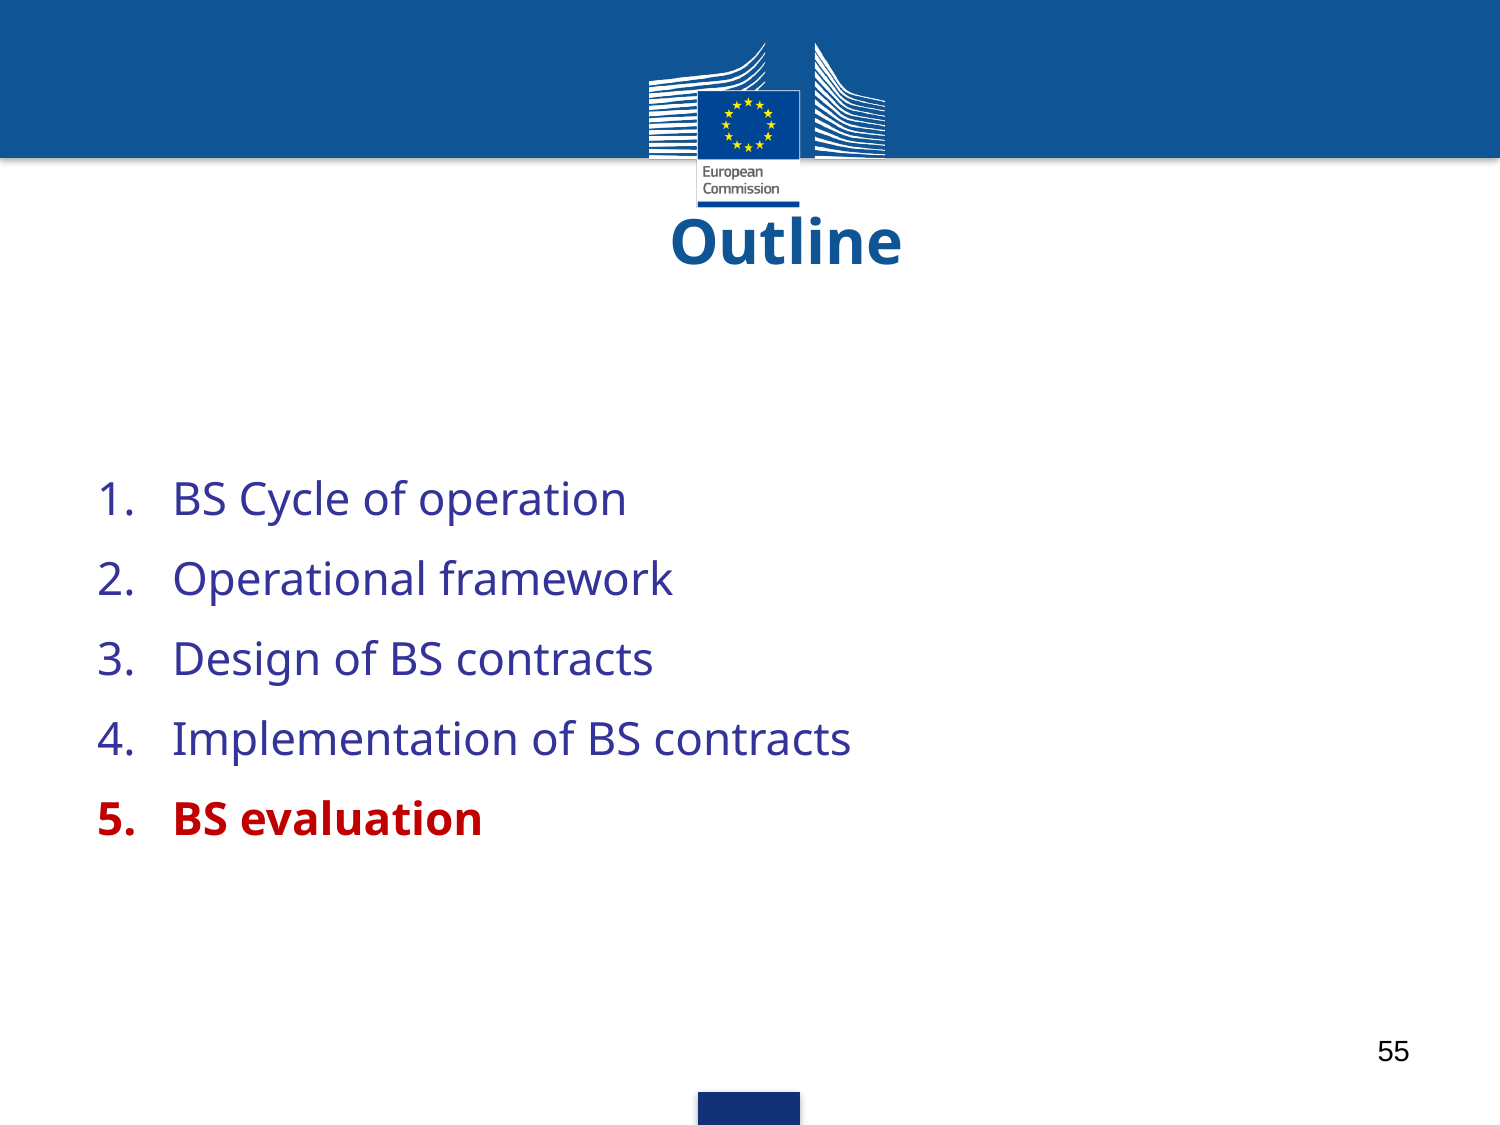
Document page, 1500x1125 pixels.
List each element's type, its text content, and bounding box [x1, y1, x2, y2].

title Outline [81, 175, 1433, 302]
picture [649, 42, 885, 175]
slide_number 55 [1074, 1024, 1426, 1103]
list BS Cycle of operation Operational framework Design of BS contracts Implementation of BS contracts BS evaluation [81, 302, 1433, 1083]
